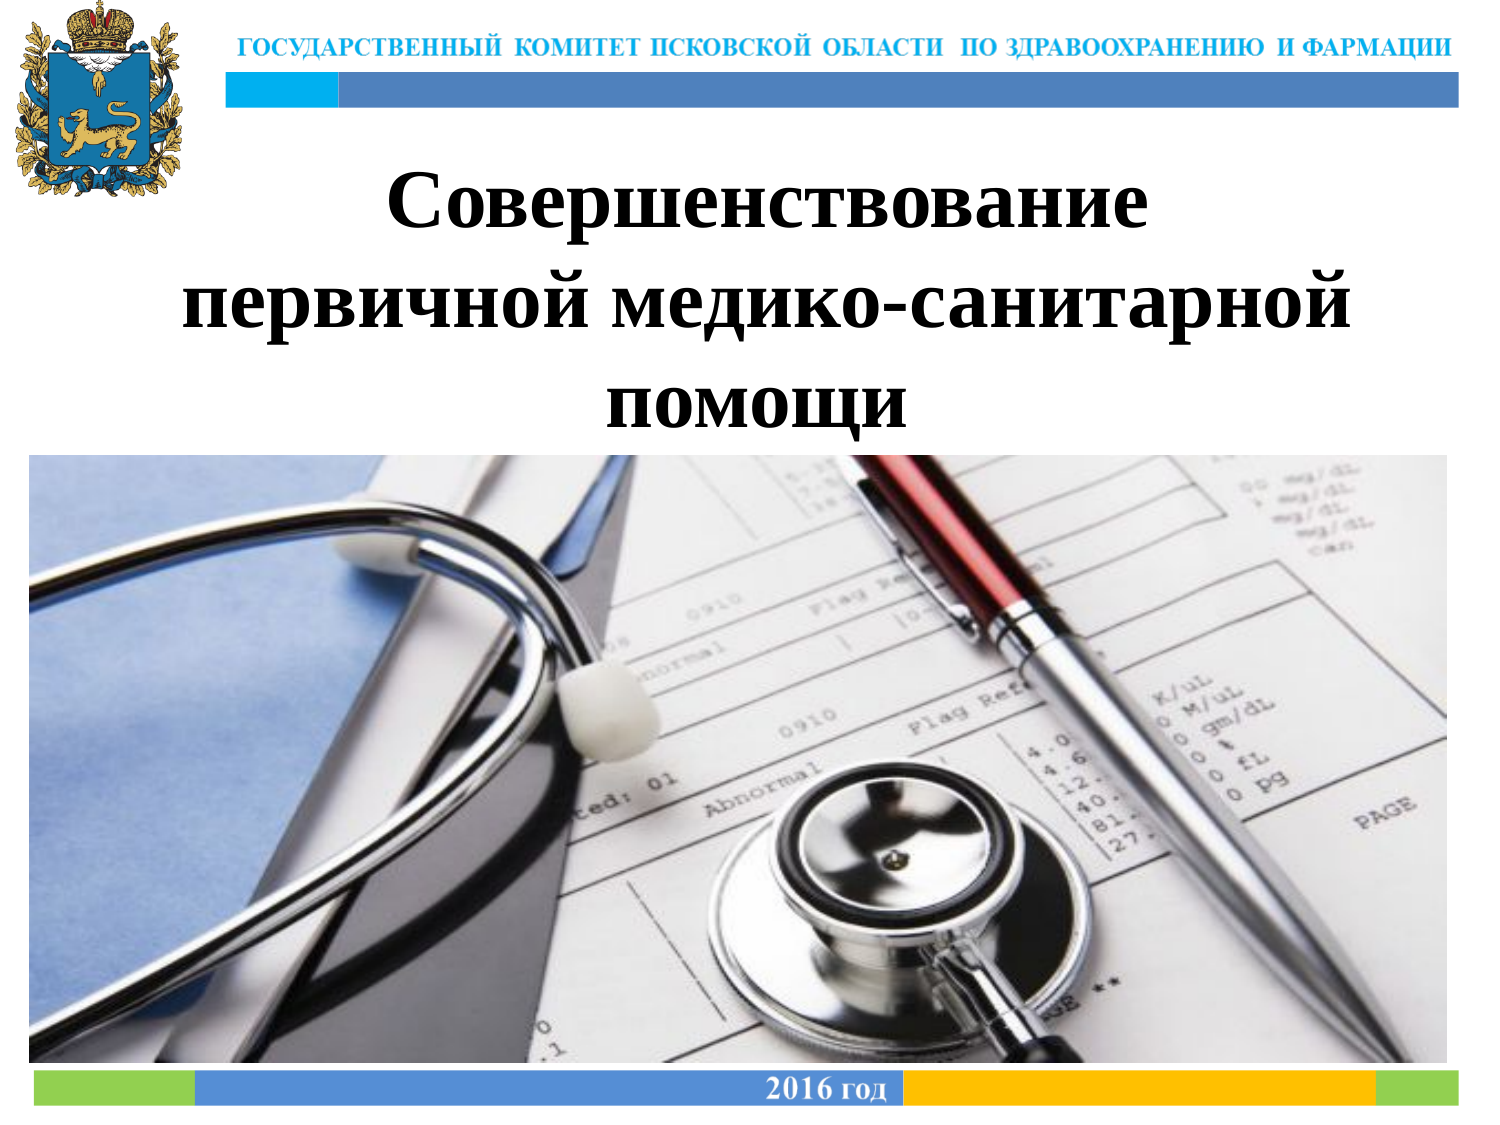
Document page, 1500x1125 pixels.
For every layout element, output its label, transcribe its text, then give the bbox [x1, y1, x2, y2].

picture [29, 455, 1448, 1125]
picture [206, 16, 1482, 77]
picture [0, 0, 197, 197]
text_box Совершенствование первичной медико-санитарной помощи [159, 137, 1376, 452]
